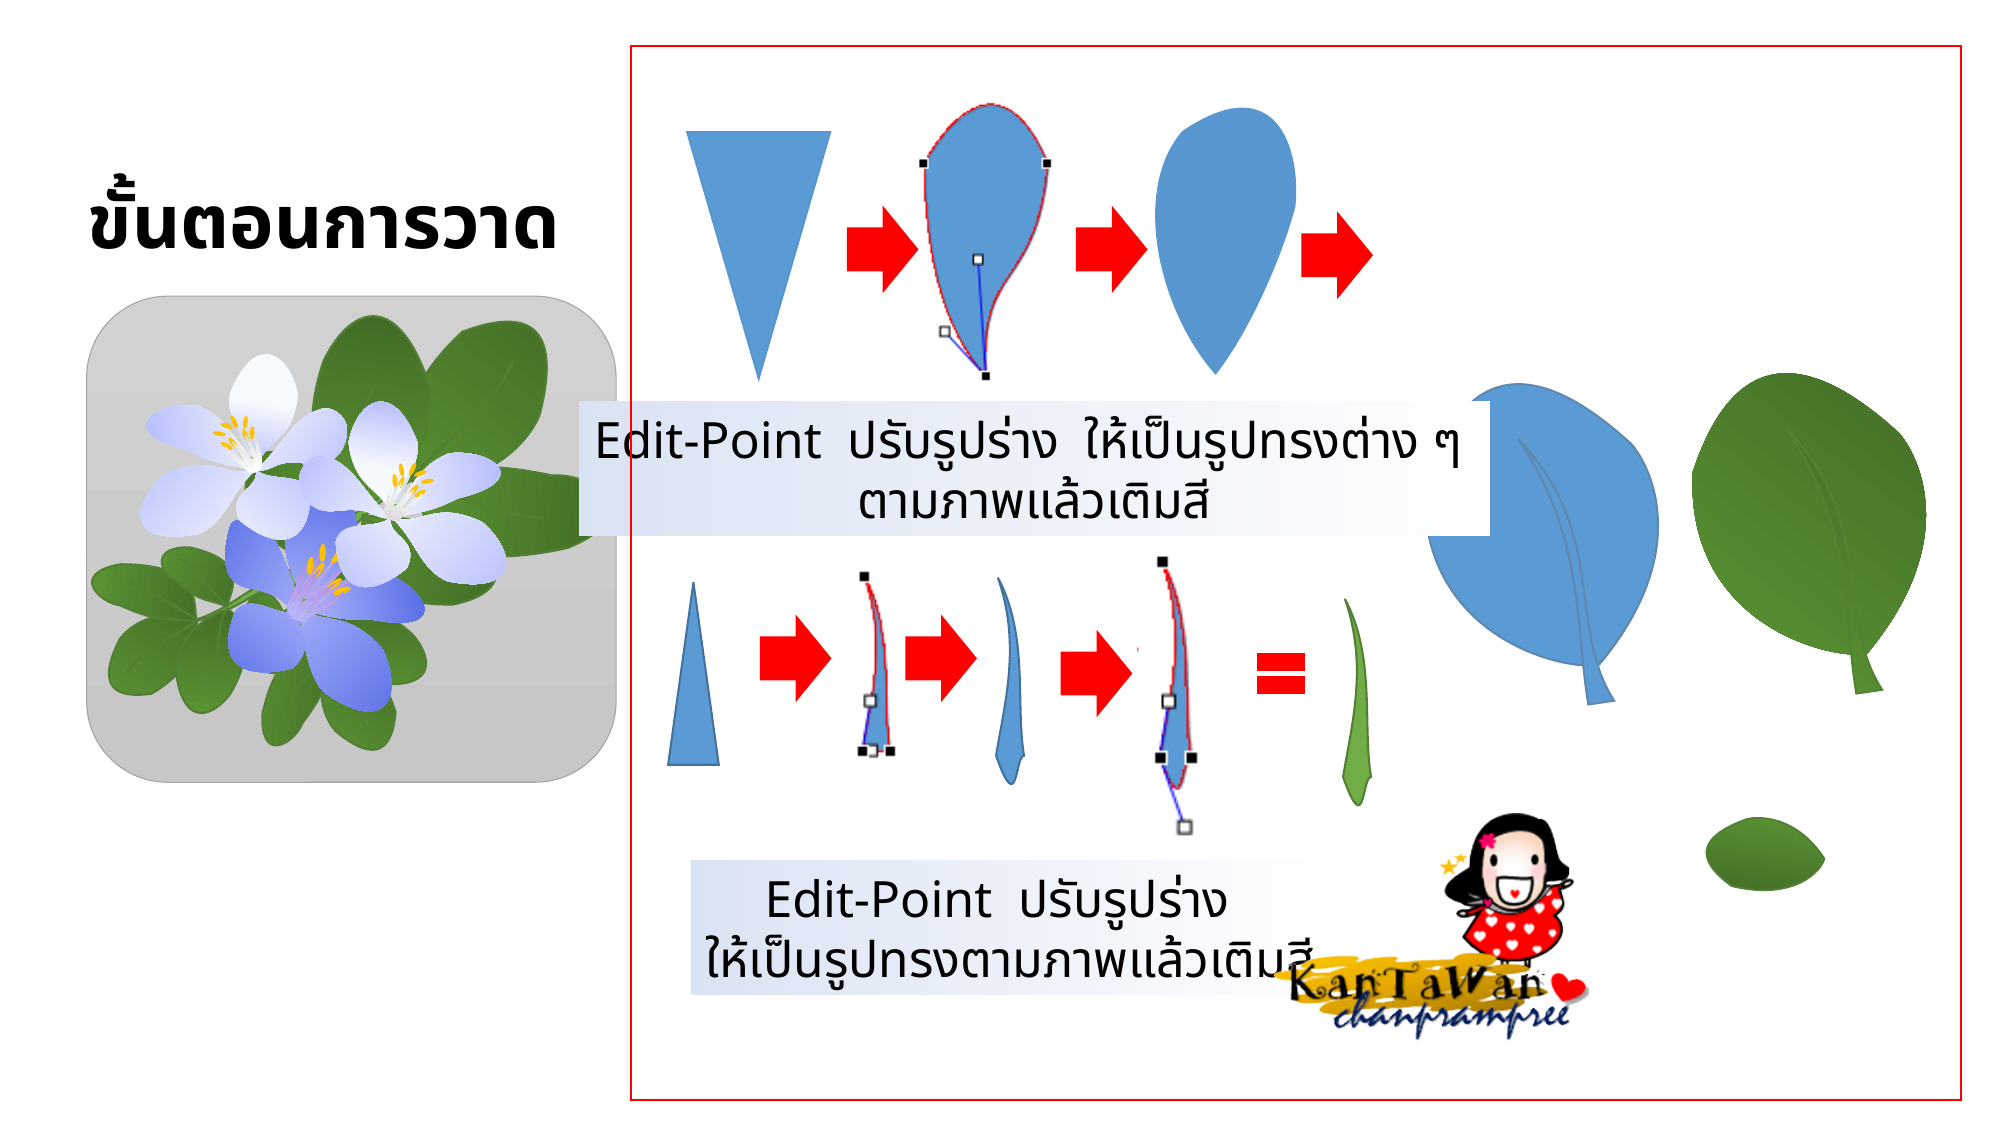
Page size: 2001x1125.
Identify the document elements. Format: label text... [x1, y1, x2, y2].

text_box [86, 295, 580, 547]
text_box [630, 45, 1962, 1101]
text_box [1661, 411, 1991, 642]
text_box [253, 309, 609, 606]
picture [1246, 813, 1589, 1071]
text_box ขั้นตอนการวาด [73, 165, 595, 271]
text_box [241, 585, 439, 749]
text_box [86, 536, 617, 783]
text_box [85, 547, 282, 712]
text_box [144, 351, 352, 538]
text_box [687, 842, 1246, 997]
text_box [1393, 422, 1723, 653]
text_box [668, 551, 1372, 842]
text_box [295, 399, 503, 585]
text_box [687, 94, 1374, 813]
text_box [206, 538, 426, 689]
text_box [609, 342, 617, 401]
